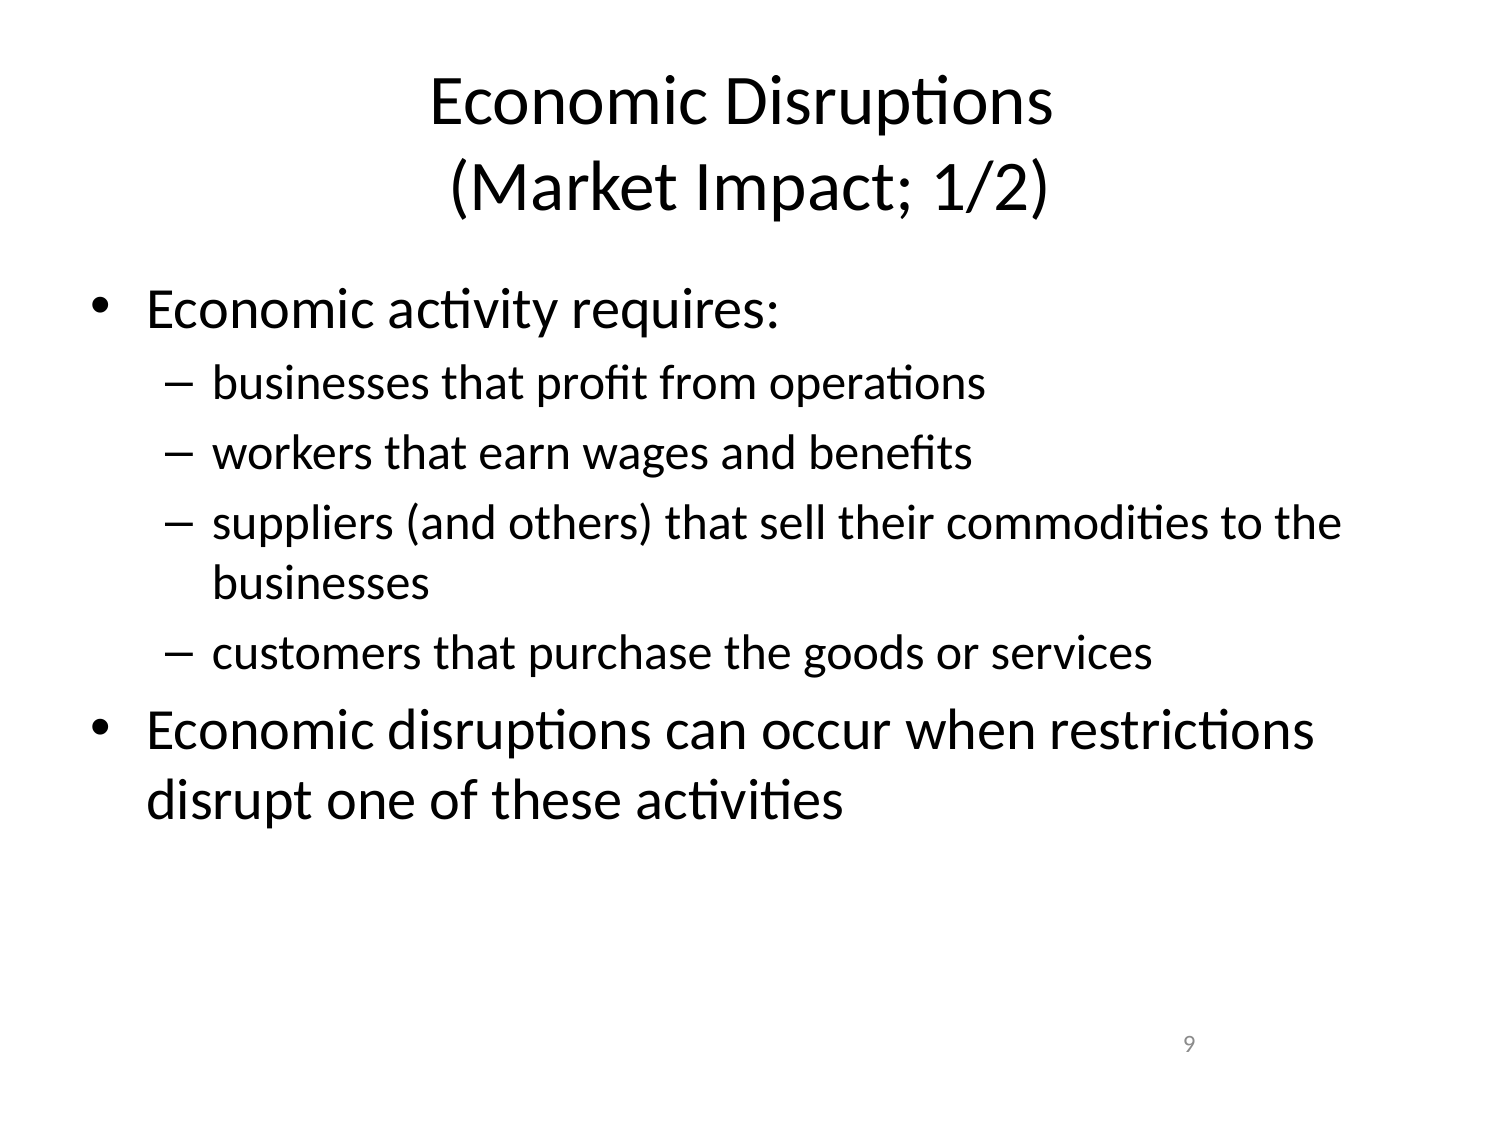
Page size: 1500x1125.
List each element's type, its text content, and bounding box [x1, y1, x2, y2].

title Economic Disruptions (Market Impact; 1/2) [75, 45, 1425, 233]
slide_number 9 [1030, 1012, 1211, 1073]
list Economic activity requires: businesses that profit from operations workers that earn wages and benefits suppliers (and others) that sell their commodities to the businesses customers that purchase the goods or services Economic disruptions can occur when restrictions disrupt one of these activities [75, 262, 1425, 1005]
